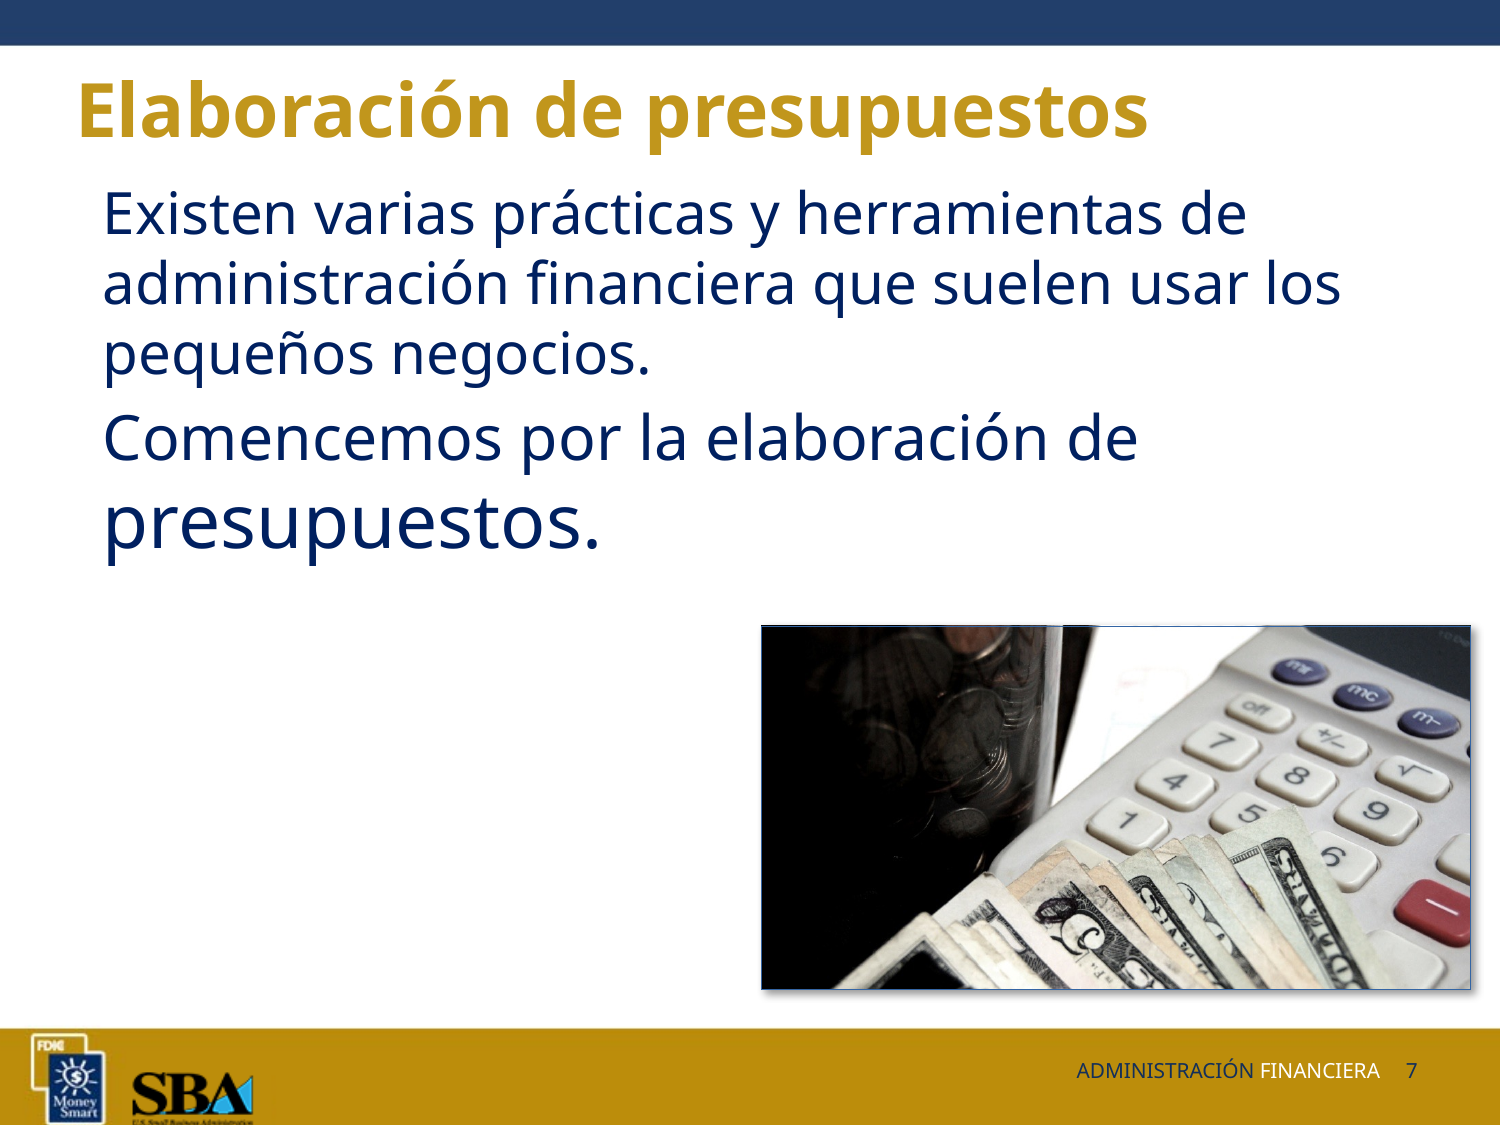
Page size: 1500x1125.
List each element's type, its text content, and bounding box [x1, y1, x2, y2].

title Elaboración de presupuestos [75, 62, 1425, 163]
picture [0, 0, 1500, 1125]
list Existen varias prácticas y herramientas de administración financiera que suelen usar los pequeños negocios. Comencemos por la elaboración de presupuestos. [93, 175, 1414, 876]
